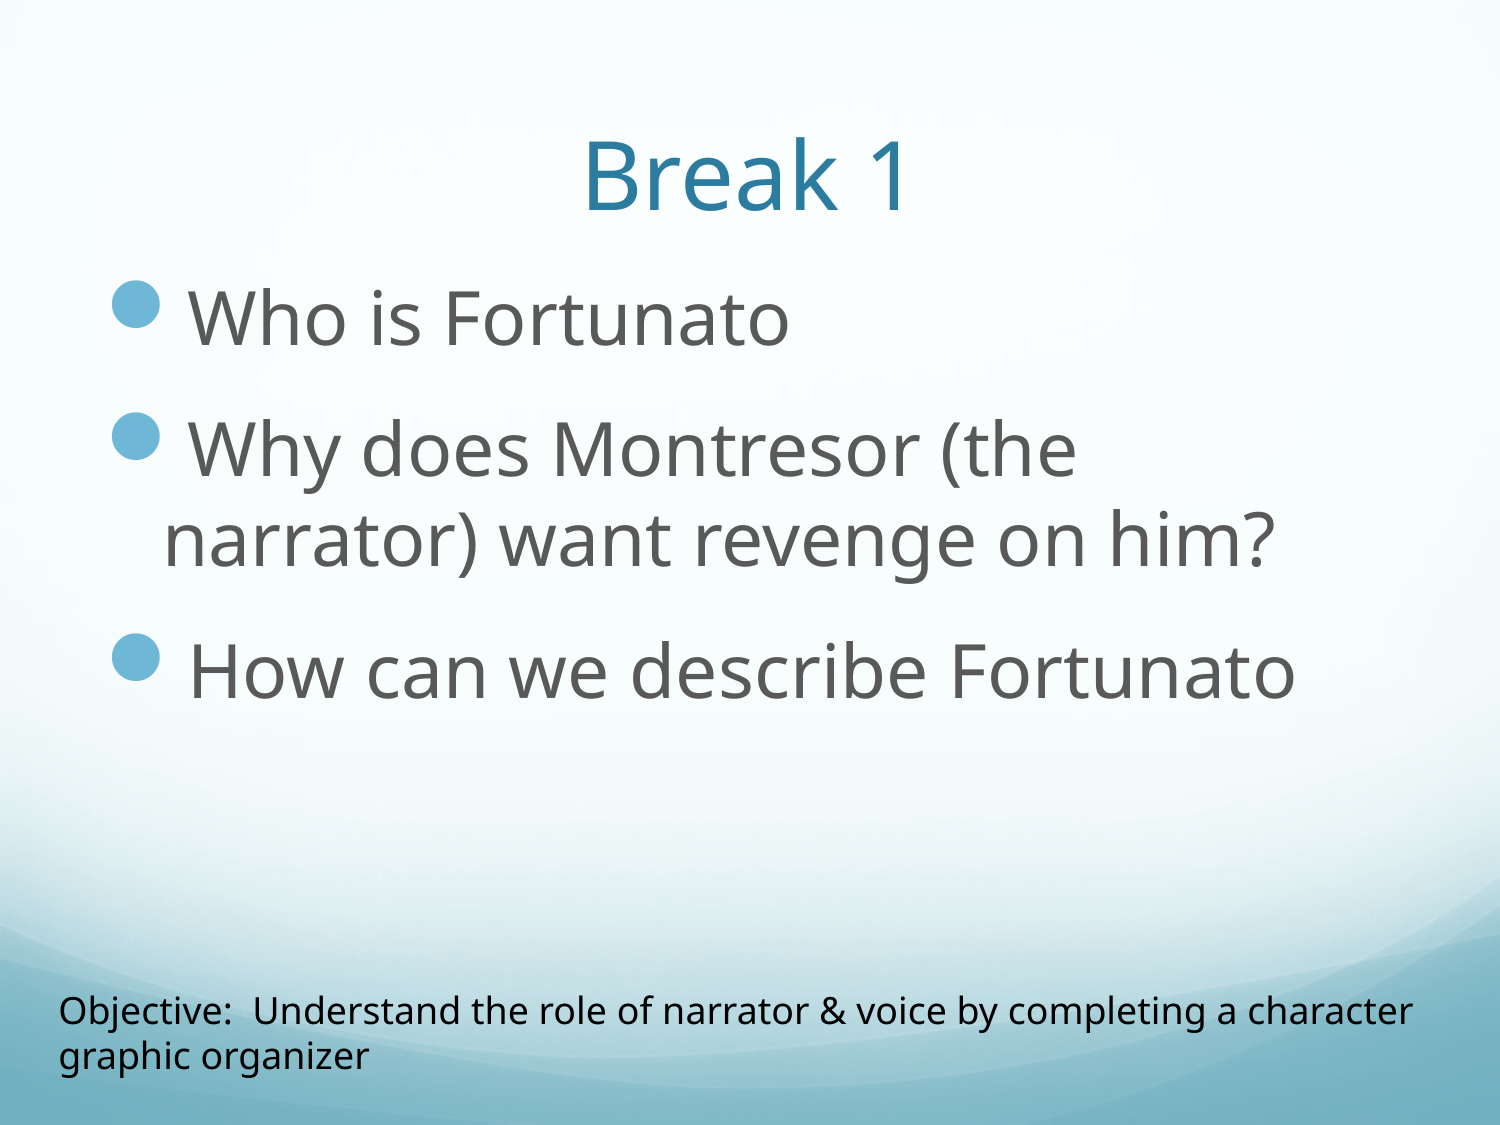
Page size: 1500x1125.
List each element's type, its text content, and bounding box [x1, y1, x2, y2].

title Break 1 [90, 17, 1410, 237]
footer Objective: Understand the role of narrator & voice by completing a character graphic organizer [43, 975, 1471, 1090]
list Who is Fortunato Why does Montresor (the narrator) want revenge on him? How can we describe Fortunato [90, 262, 1410, 975]
